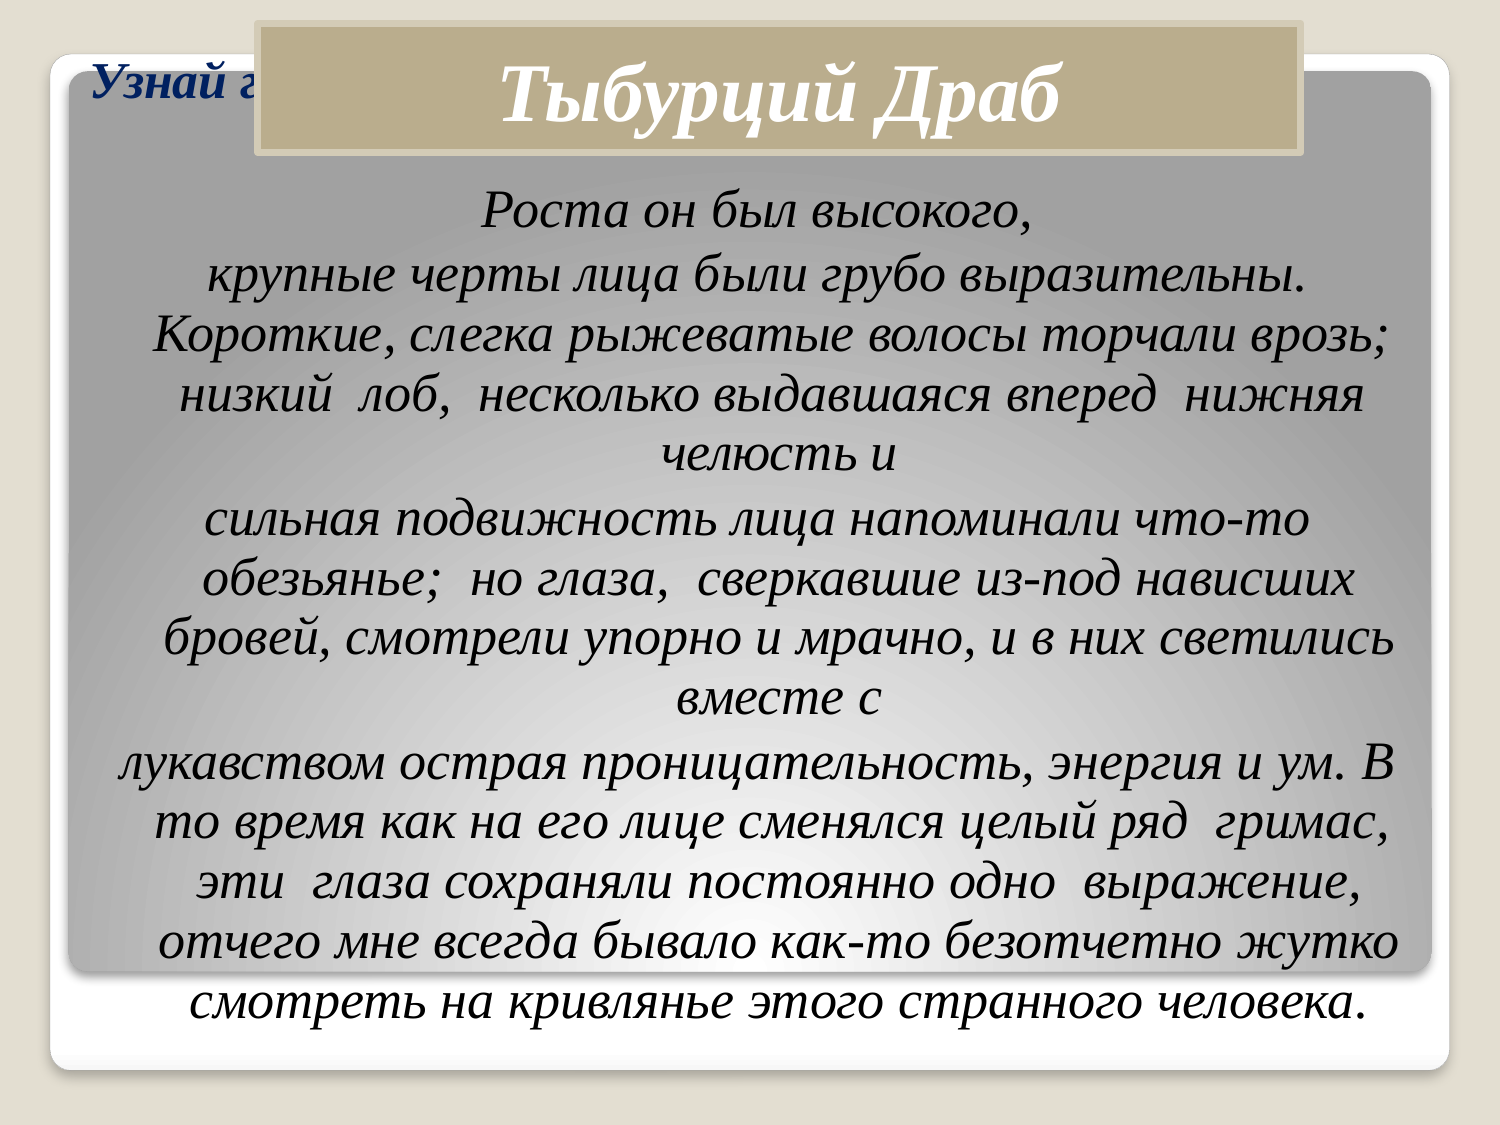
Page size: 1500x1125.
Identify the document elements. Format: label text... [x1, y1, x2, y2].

list Роста он был высокого, крупные черты лица были грубо выразительны. Короткие, слегка рыжеватые волосы торчали врозь; низкий лоб, несколько выдавшаяся вперед нижняя челюсть и сильная подвижность лица напоминали что-то обезьянье; но глаза, сверкавшие из-под нависших бровей, смотрели упорно и мрачно, и в них светились вместе с лукавством острая проницательность, энергия и ум. В то время как на его лице сменялся целый ряд гримас, эти глаза сохраняли постоянно одно выражение, отчего мне всегда бывало как-то безотчетно жутко смотреть на кривлянье этого странного человека. [75, 164, 1425, 1055]
text_box Тыбурций Драб [254, 20, 1304, 156]
title Узнай героя [1304, 45, 1425, 118]
title Узнай героя [75, 45, 254, 118]
